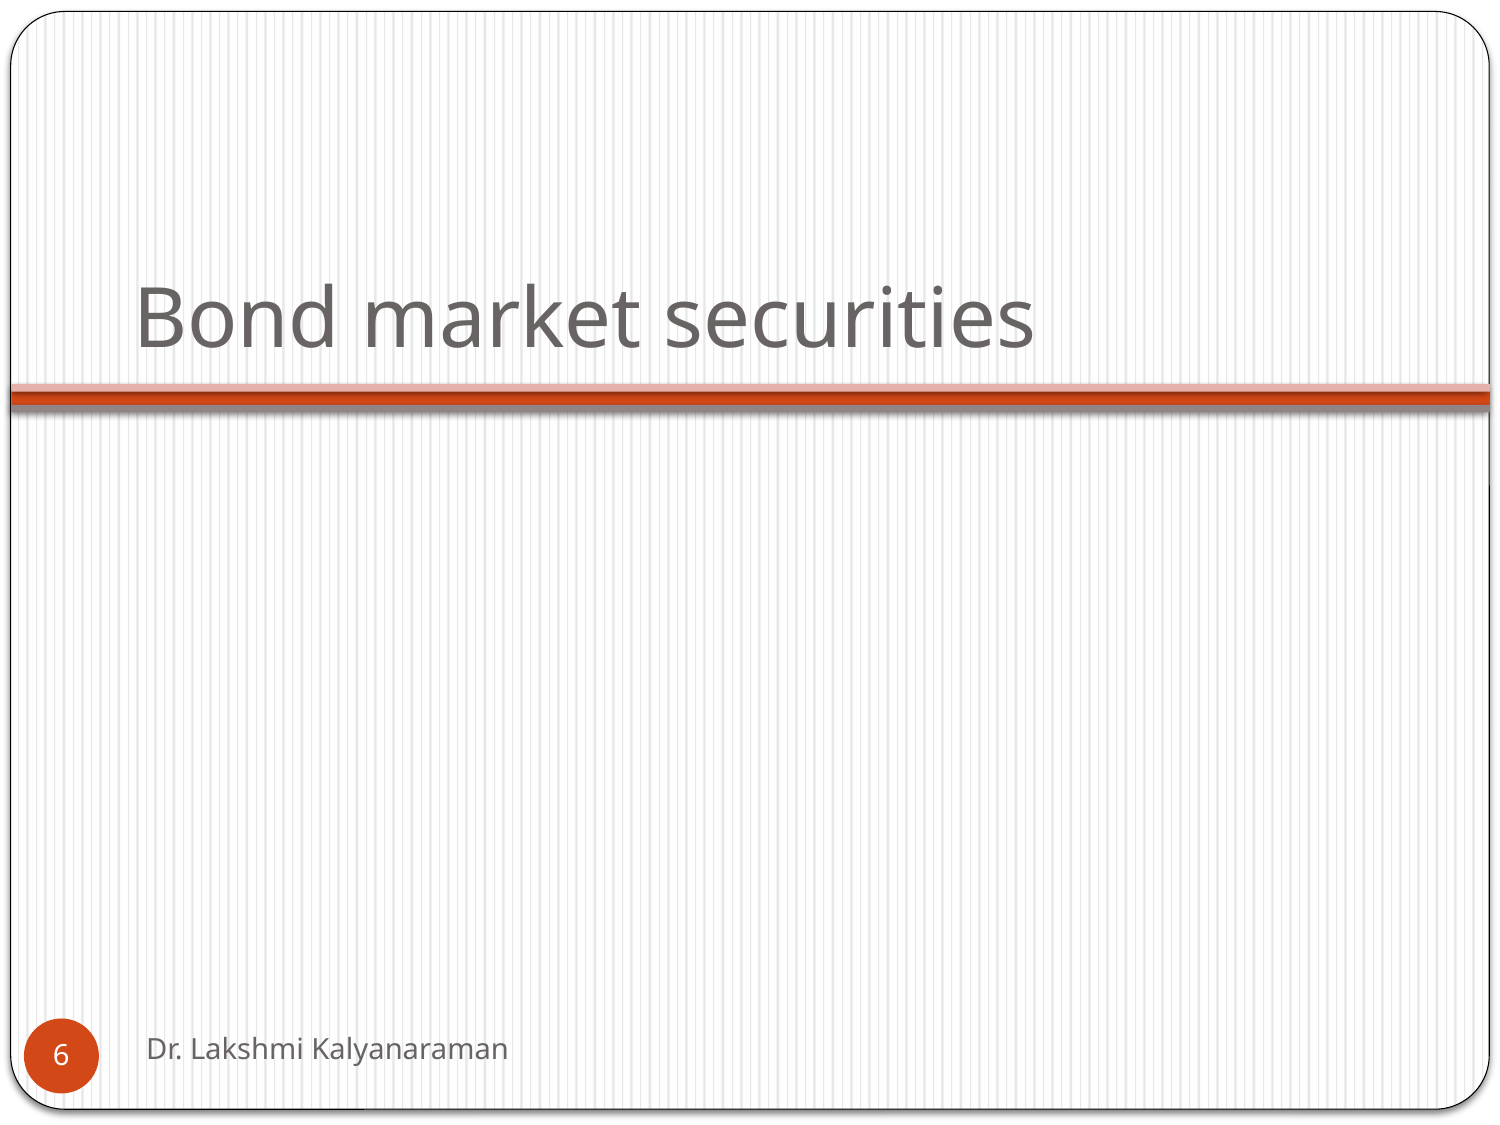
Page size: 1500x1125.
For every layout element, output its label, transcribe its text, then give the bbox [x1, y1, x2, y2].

footer Dr. Lakshmi Kalyanaraman [131, 1012, 788, 1088]
slide_number 6 [23, 1018, 99, 1094]
title Bond market securities [118, 156, 1394, 380]
